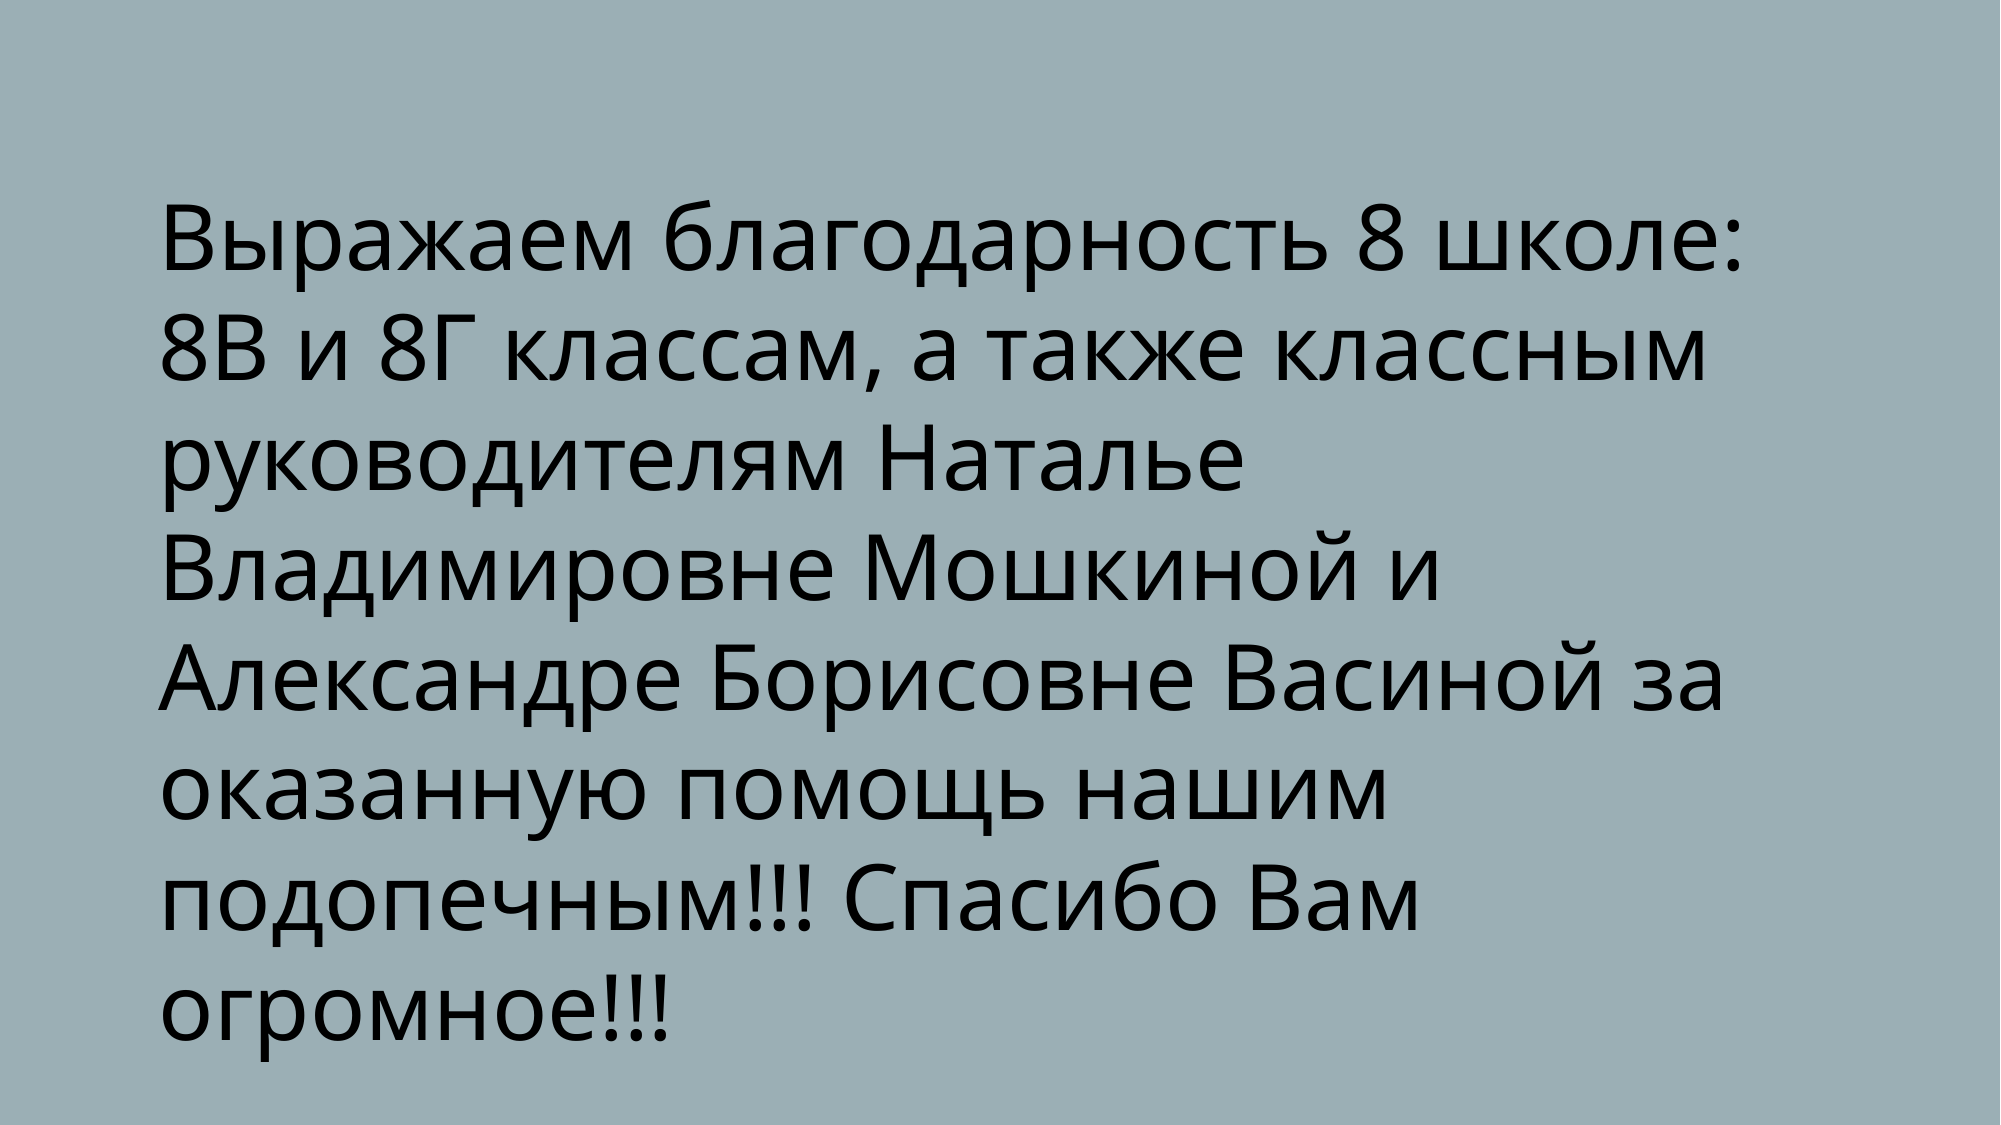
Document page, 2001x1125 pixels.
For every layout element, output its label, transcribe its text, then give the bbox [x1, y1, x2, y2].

text_box Выражаем благодарность 8 школе: 8В и 8Г классам, а также классным руководителям Наталье Владимировне Мошкиной и Александре Борисовне Васиной за оказанную помощь нашим подопечным!!! Спасибо Вам огромное!!! [143, 171, 1897, 1125]
